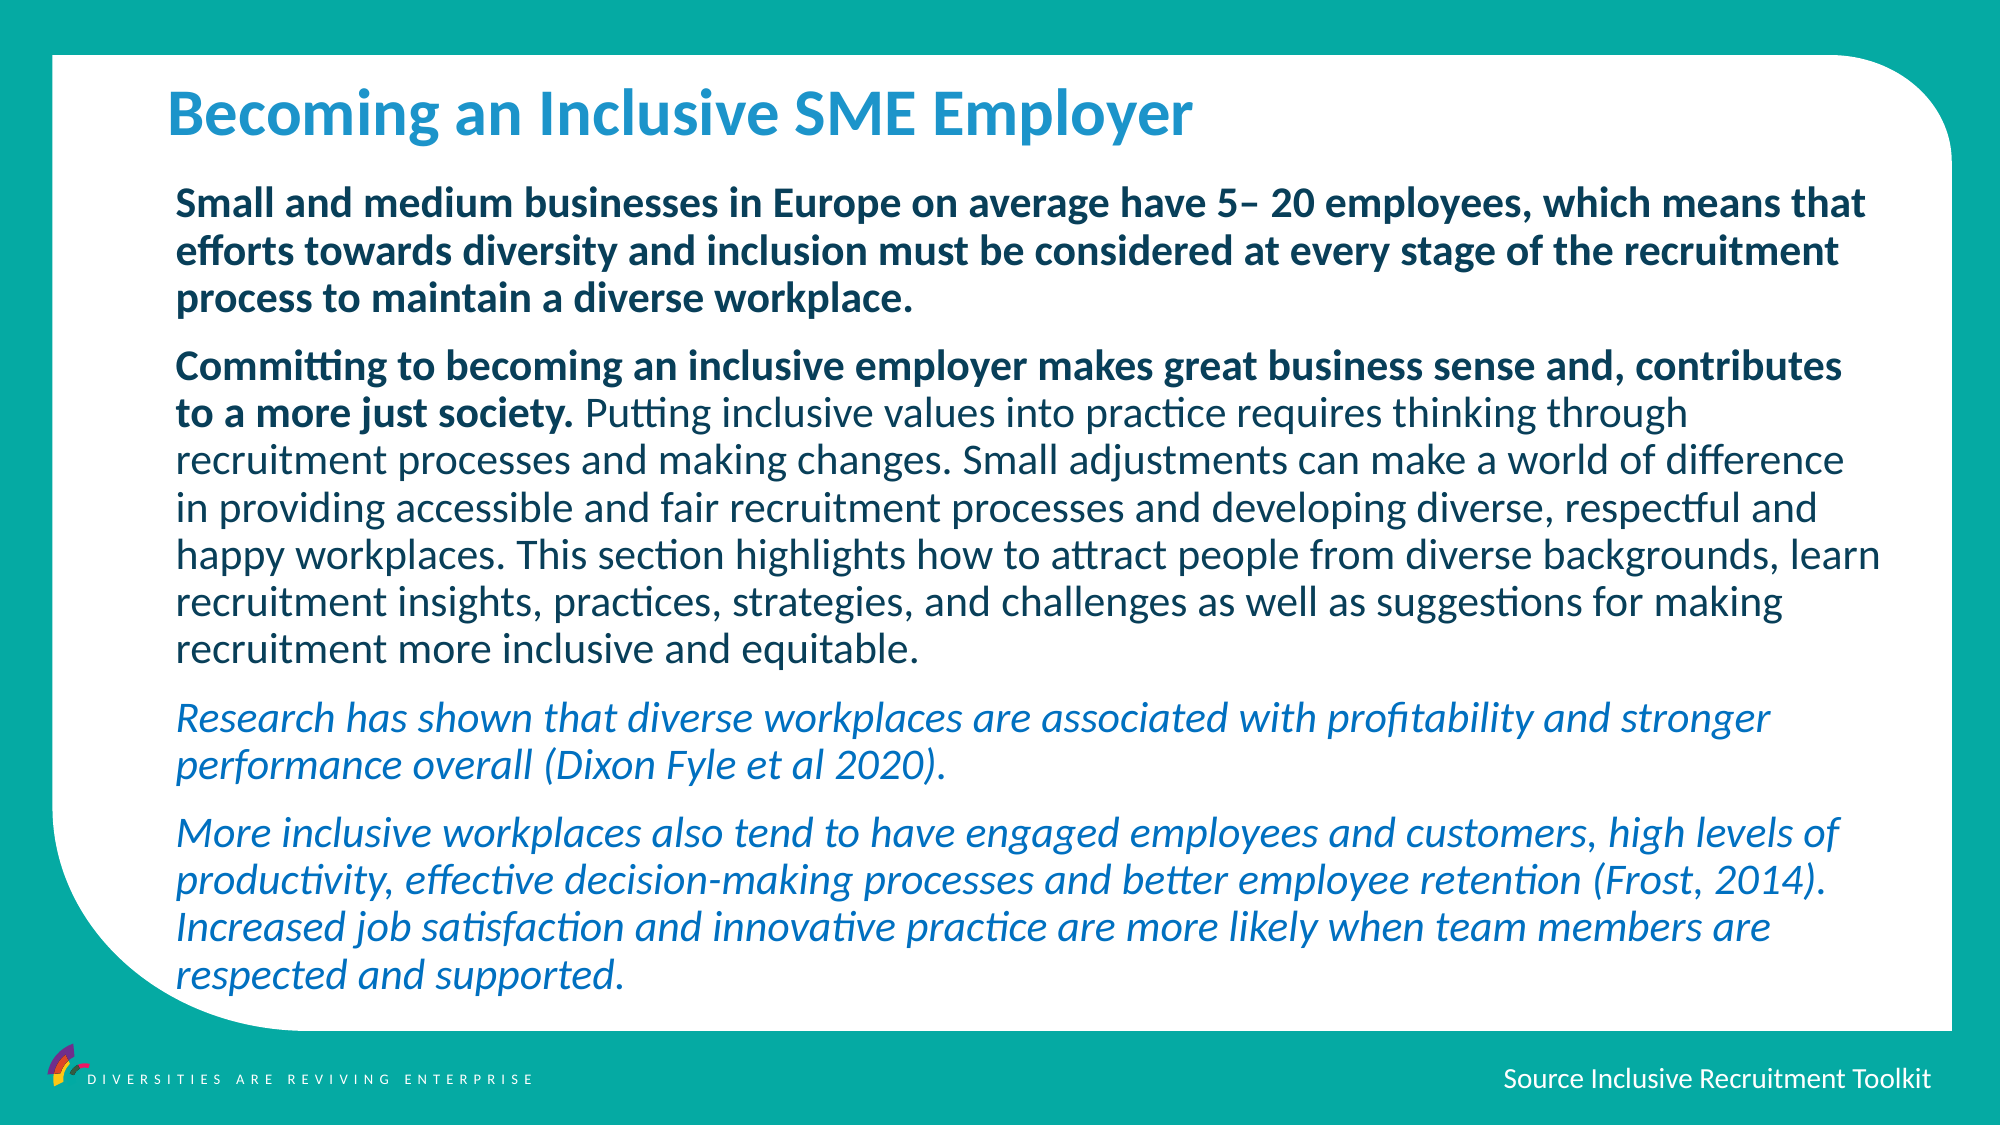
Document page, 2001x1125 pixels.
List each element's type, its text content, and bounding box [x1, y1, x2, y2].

list Becoming an Inclusive SME Employer [152, 70, 1891, 203]
text_box Source Inclusive Recruitment Toolkit [1488, 1051, 2000, 1125]
list Small and medium businesses in Europe on average have 5– 20 employees, which means that efforts towards diversity and inclusion must be considered at every stage of the recruitment process to maintain a diverse workplace. Committing to becoming an inclusive employer makes great business sense and, contributes to a more just society. Putting inclusive values into practice requires thinking through recruitment processes and making changes. Small adjustments can make a world of difference in providing accessible and fair recruitment processes and developing diverse, respectful and happy workplaces. This section highlights how to attract people from diverse backgrounds, learn recruitment insights, practices, strategies, and challenges as well as suggestions for making recruitment more inclusive and equitable. Research has shown that diverse workplaces are associated with profitability and stronger performance overall (Dixon Fyle et al 2020). More inclusive workplaces also tend to have engaged employees and customers, high levels of productivity, effective decision-making processes and better employee retention (Frost, 2014). Increased job satisfaction and innovative practice are more likely when team members are respected and supported. [160, 172, 1899, 805]
